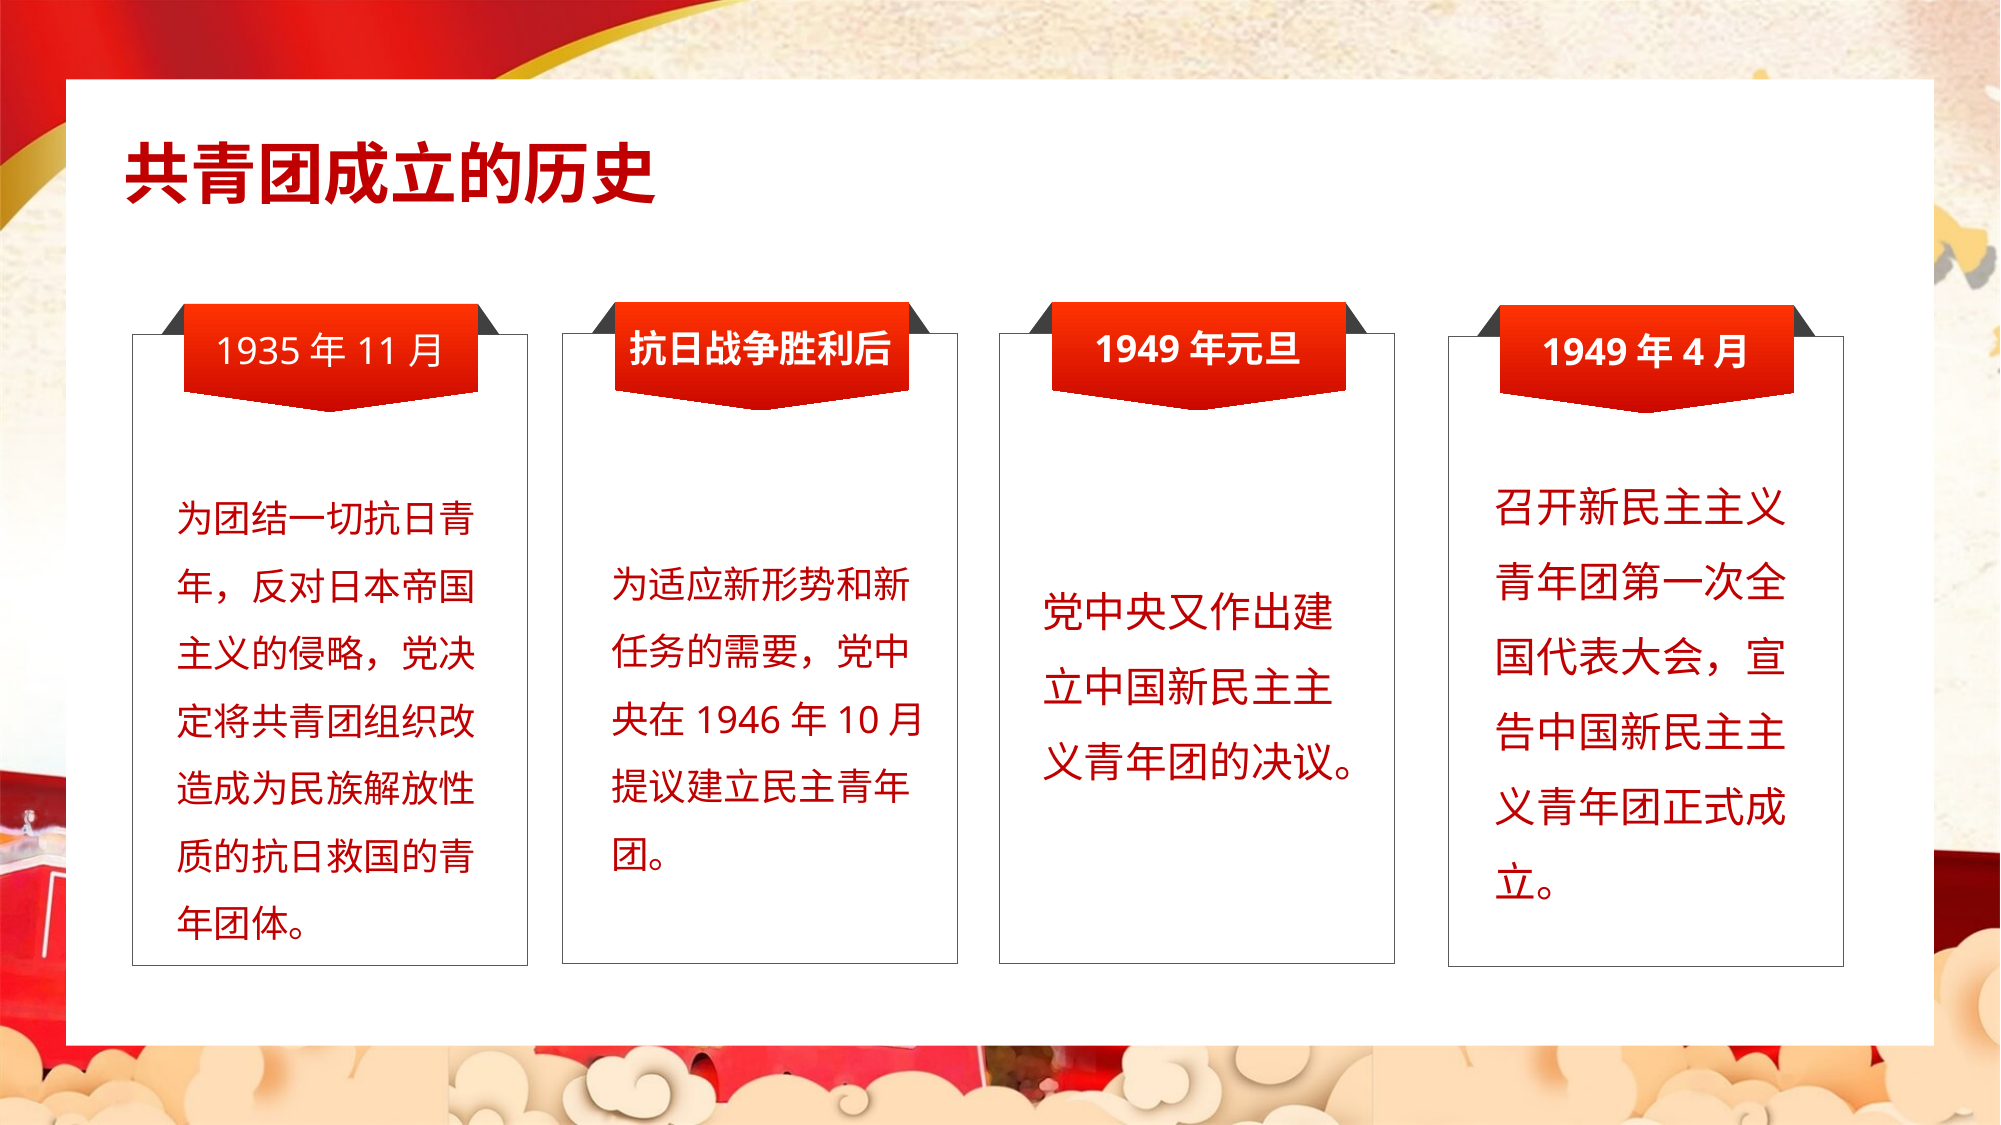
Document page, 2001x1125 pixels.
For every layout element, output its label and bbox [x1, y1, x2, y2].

text_box [1477, 304, 1816, 414]
picture [0, 0, 2000, 1125]
text_box [591, 302, 931, 411]
text_box [1028, 302, 1368, 411]
text_box [161, 303, 500, 412]
